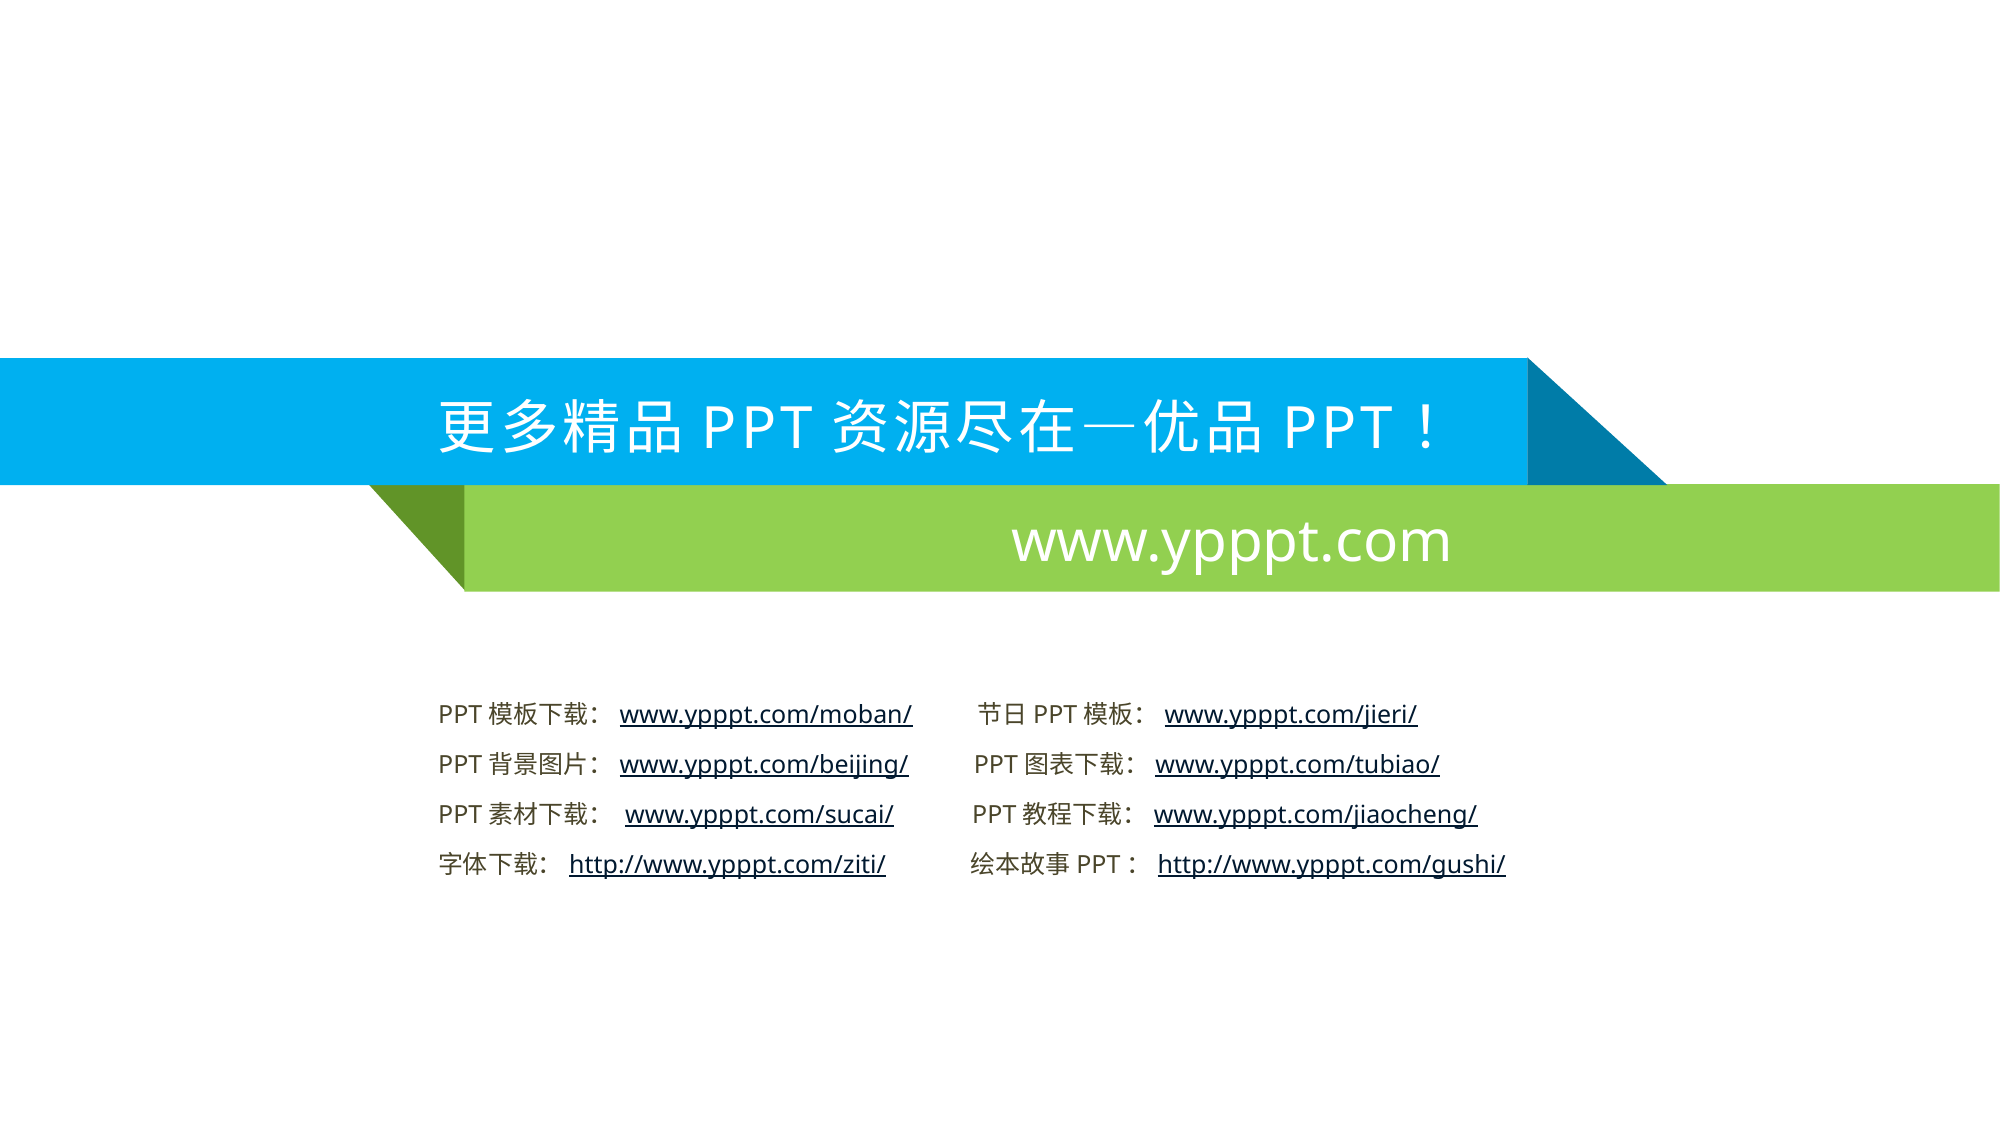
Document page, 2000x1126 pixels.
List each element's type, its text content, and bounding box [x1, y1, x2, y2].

text_box www.ypppt.com [463, 483, 2000, 593]
text_box 更多精品PPT资源尽在—优品PPT！ [0, 357, 1526, 486]
text_box [368, 486, 463, 590]
text_box [1526, 355, 1671, 487]
text_box PPT模板下载：www.ypppt.com/moban/ 节日PPT模板：www.ypppt.com/jieri/ PPT背景图片：www.ypppt.com/beijing/ PPT图表下载：www.ypppt.com/tubiao/ PPT素材下载： www.ypppt.com/sucai/ PPT教程下载：www.ypppt.com/jiaocheng/ 字体下载：http://www.ypppt.com/ziti/ 绘本故事PPT：http://www.ypppt.com/gushi/ [423, 643, 1557, 921]
